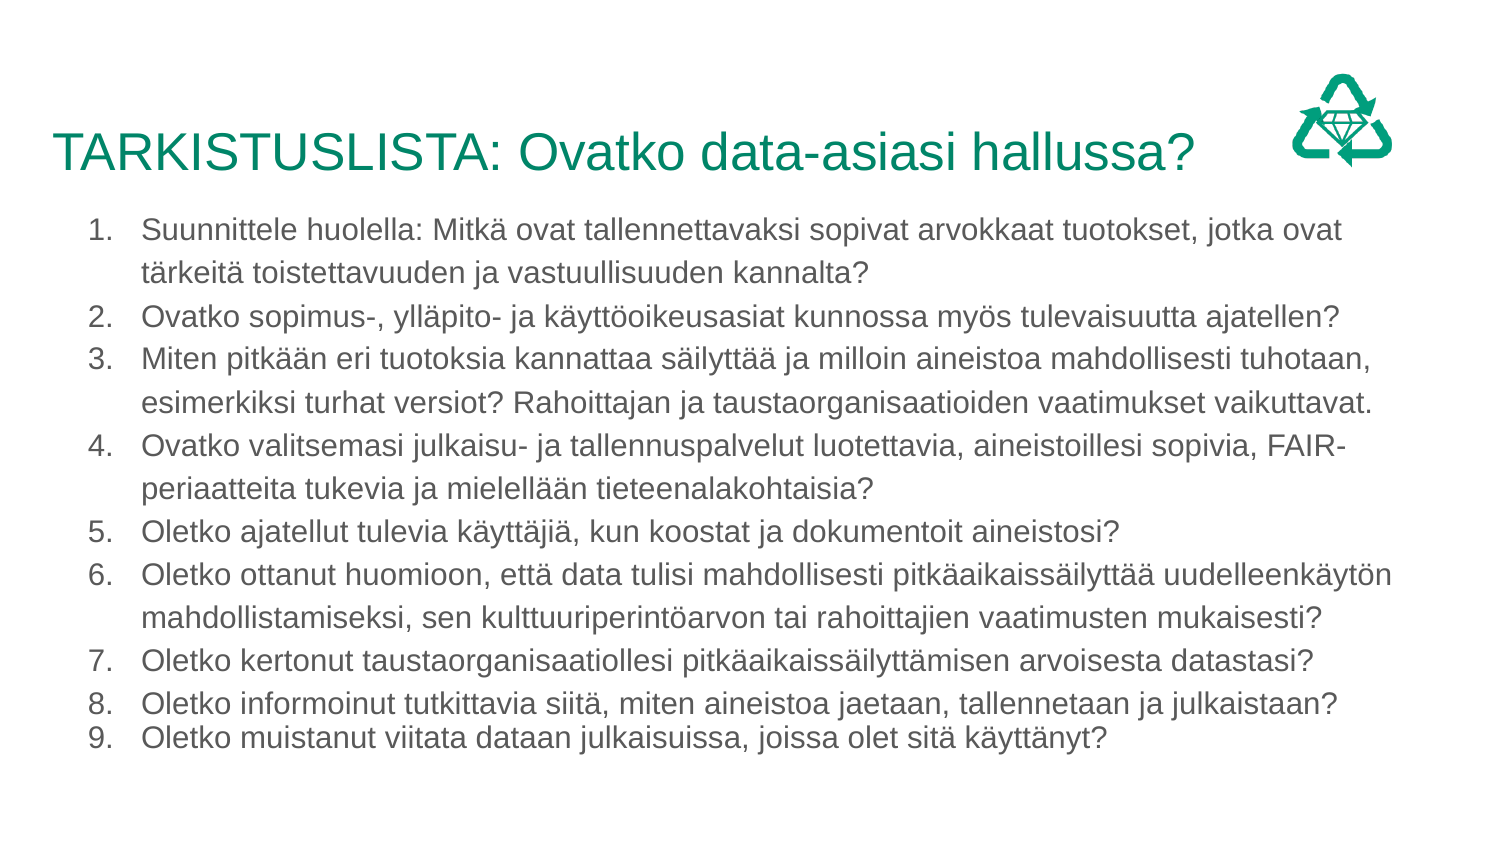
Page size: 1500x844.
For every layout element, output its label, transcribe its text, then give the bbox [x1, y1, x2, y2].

list Suunnittele huolella: Mitkä ovat tallennettavaksi sopivat arvokkaat tuotokset, jotka ovat tärkeitä toistettavuuden ja vastuullisuuden kannalta? Ovatko sopimus-, ylläpito- ja käyttöoikeusasiat kunnossa myös tulevaisuutta ajatellen? Miten pitkään eri tuotoksia kannattaa säilyttää ja milloin aineistoa mahdollisesti tuhotaan, esimerkiksi turhat versiot? Rahoittajan ja taustaorganisaatioiden vaatimukset vaikuttavat. Ovatko valitsemasi julkaisu- ja tallennuspalvelut luotettavia, aineistoillesi sopivia, FAIR-periaatteita tukevia ja mielellään tieteenalakohtaisia? Oletko ajatellut tulevia käyttäjiä, kun koostat ja dokumentoit aineistosi? Oletko ottanut huomioon, että data tulisi mahdollisesti pitkäaikaissäilyttää uudelleenkäytön mahdollistamiseksi, sen kulttuuriperintöarvon tai rahoittajien vaatimusten mukaisesti? Oletko kertonut taustaorganisaatiollesi pitkäaikaissäilyttämisen arvoisesta datastasi? Oletko informoinut tutkittavia siitä, miten aineistoa jaetaan, tallennetaan ja julkaistaan? Oletko muistanut viitata dataan julkaisuissa, joissa olet sitä käyttänyt? [51, 189, 1449, 790]
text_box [1283, 65, 1401, 175]
title TARKISTUSLISTA: Ovatko data-asiasi hallussa? [37, 102, 1370, 197]
